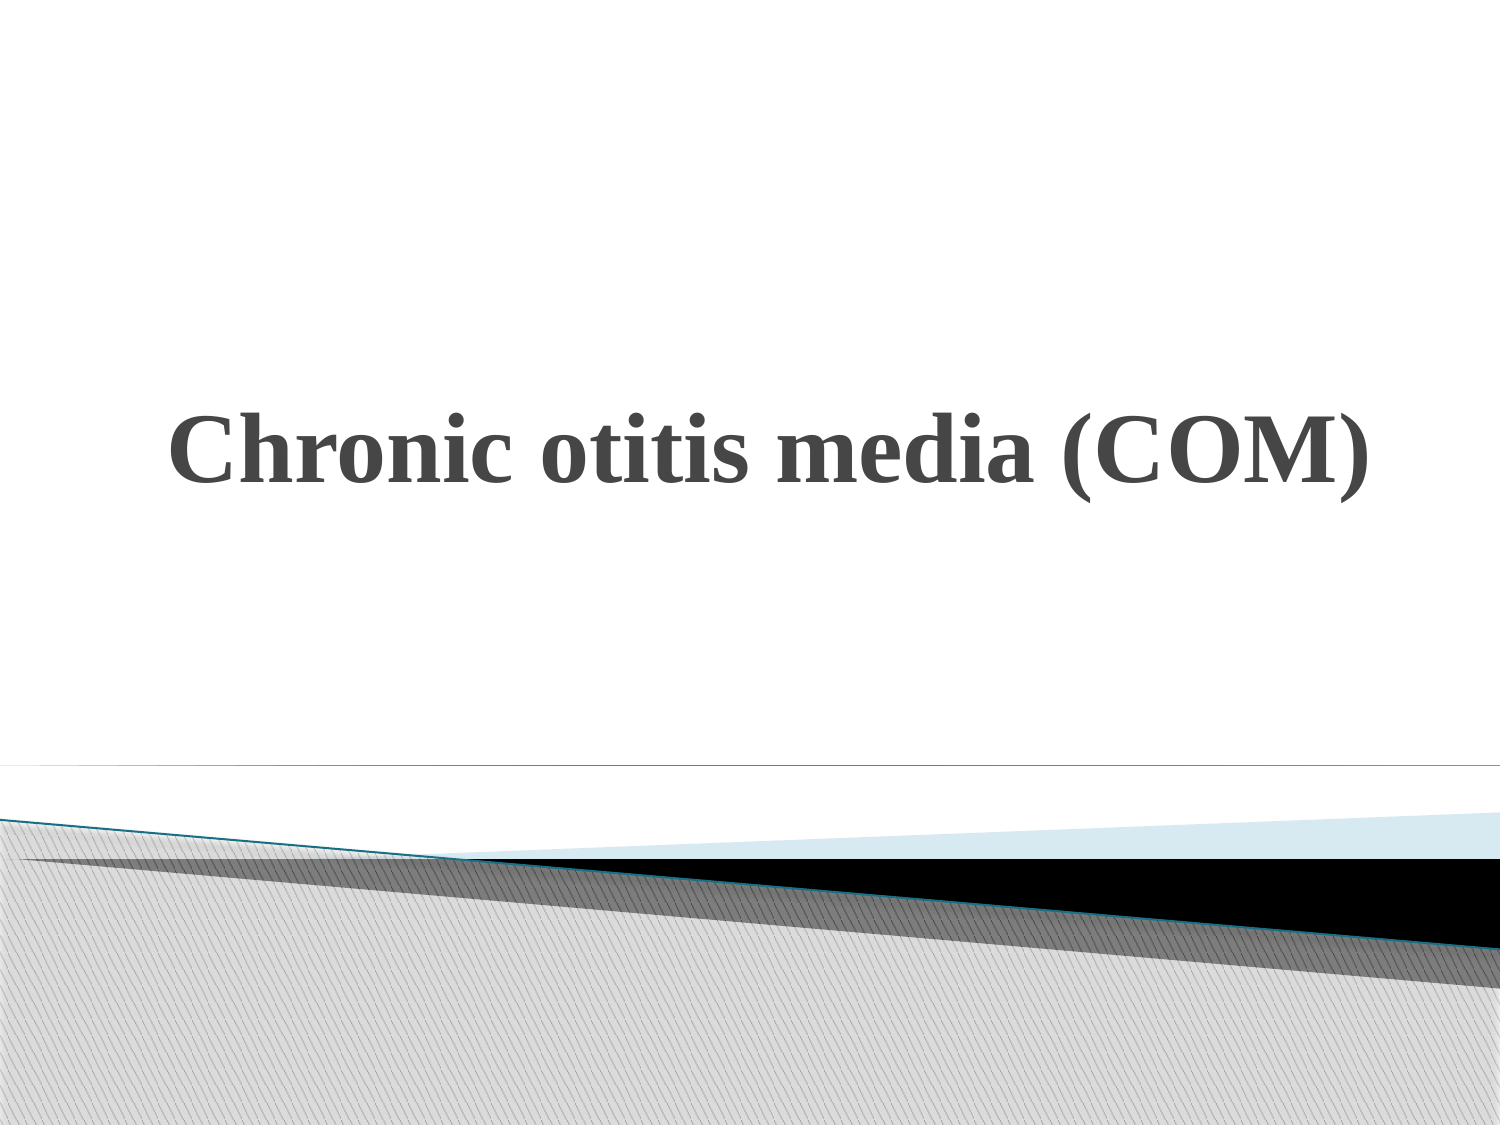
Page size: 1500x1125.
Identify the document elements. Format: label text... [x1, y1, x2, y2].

picture [5, 859, 1500, 989]
title Chronic otitis media (COM) [112, 224, 1388, 510]
